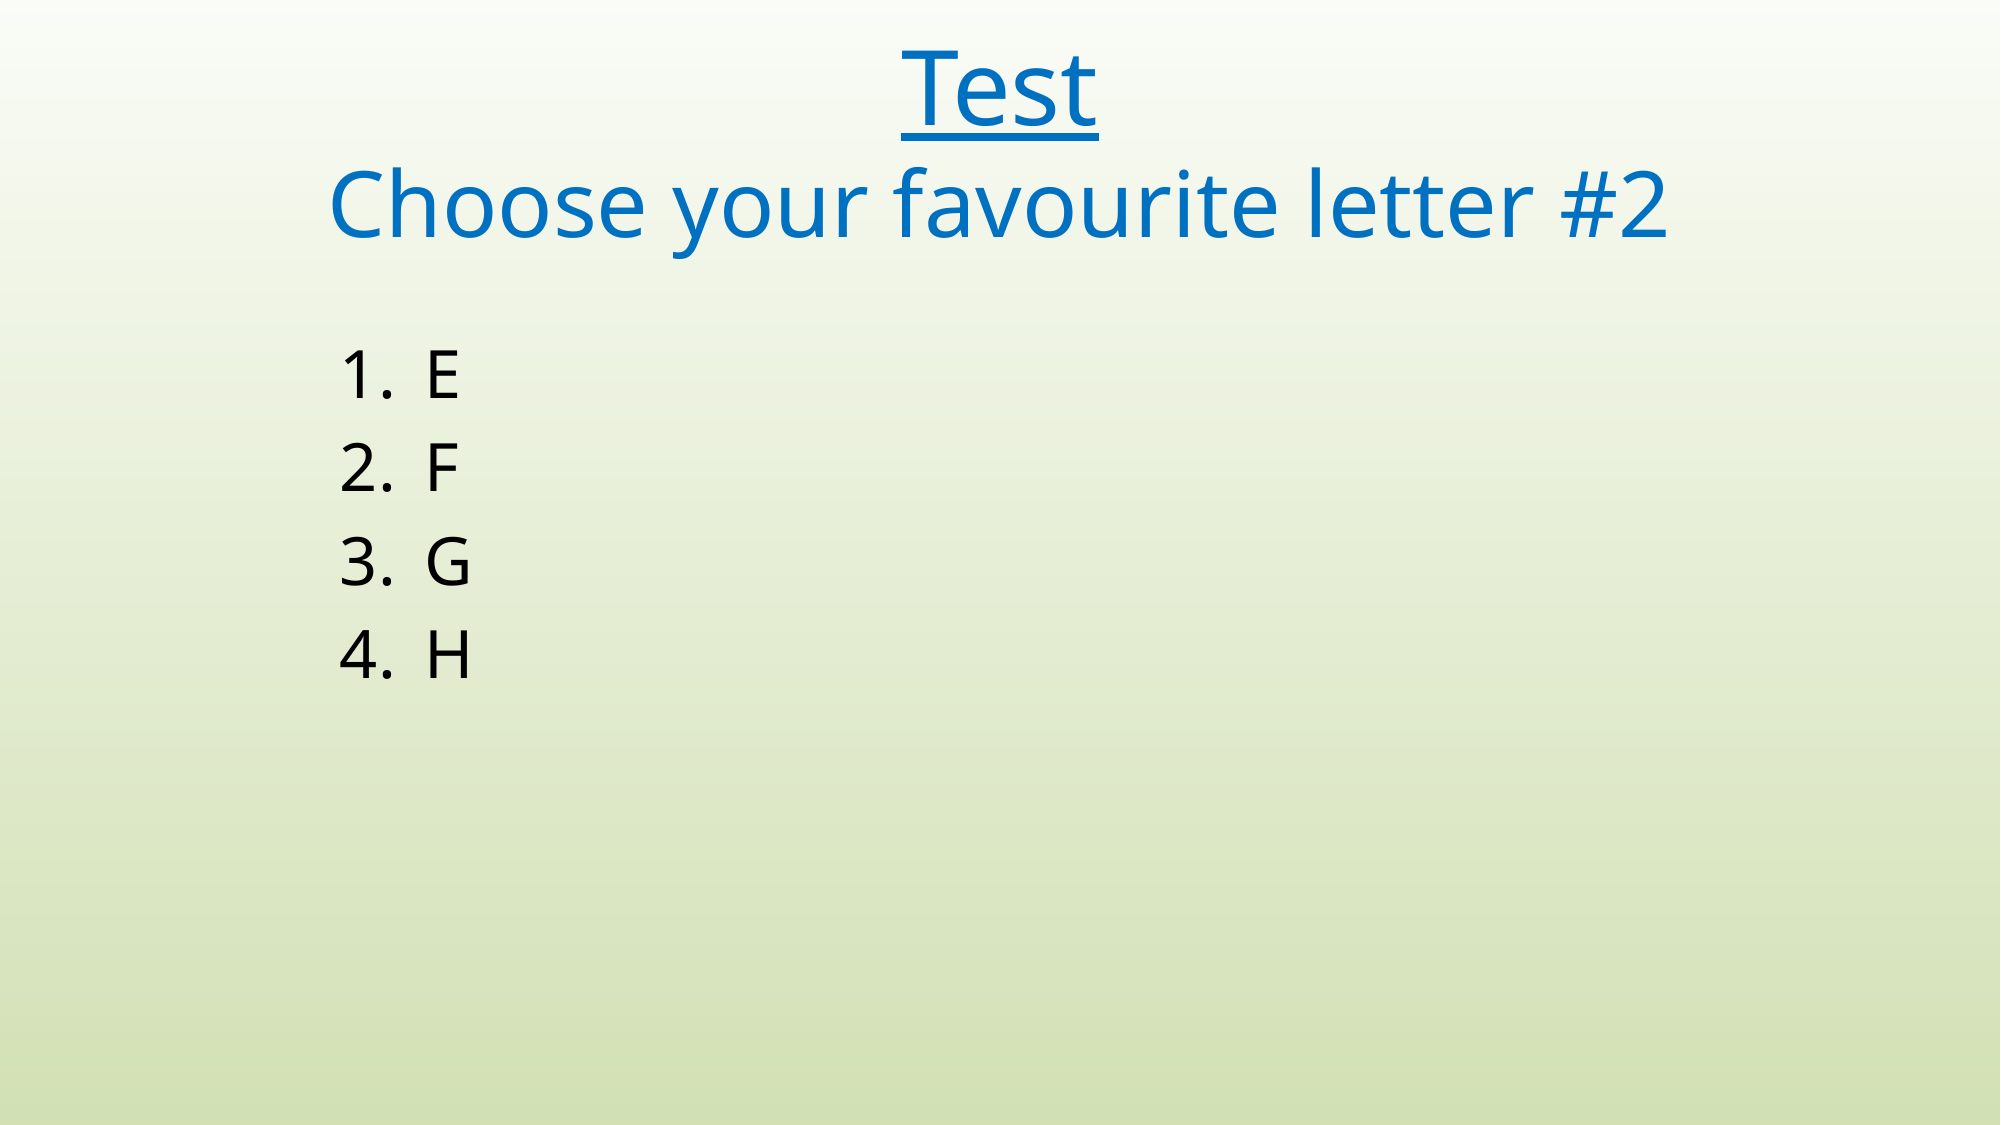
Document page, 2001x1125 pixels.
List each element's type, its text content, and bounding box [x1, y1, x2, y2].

title Test Choose your favourite letter #2 [99, 45, 1900, 233]
list E F G H [324, 324, 1000, 761]
